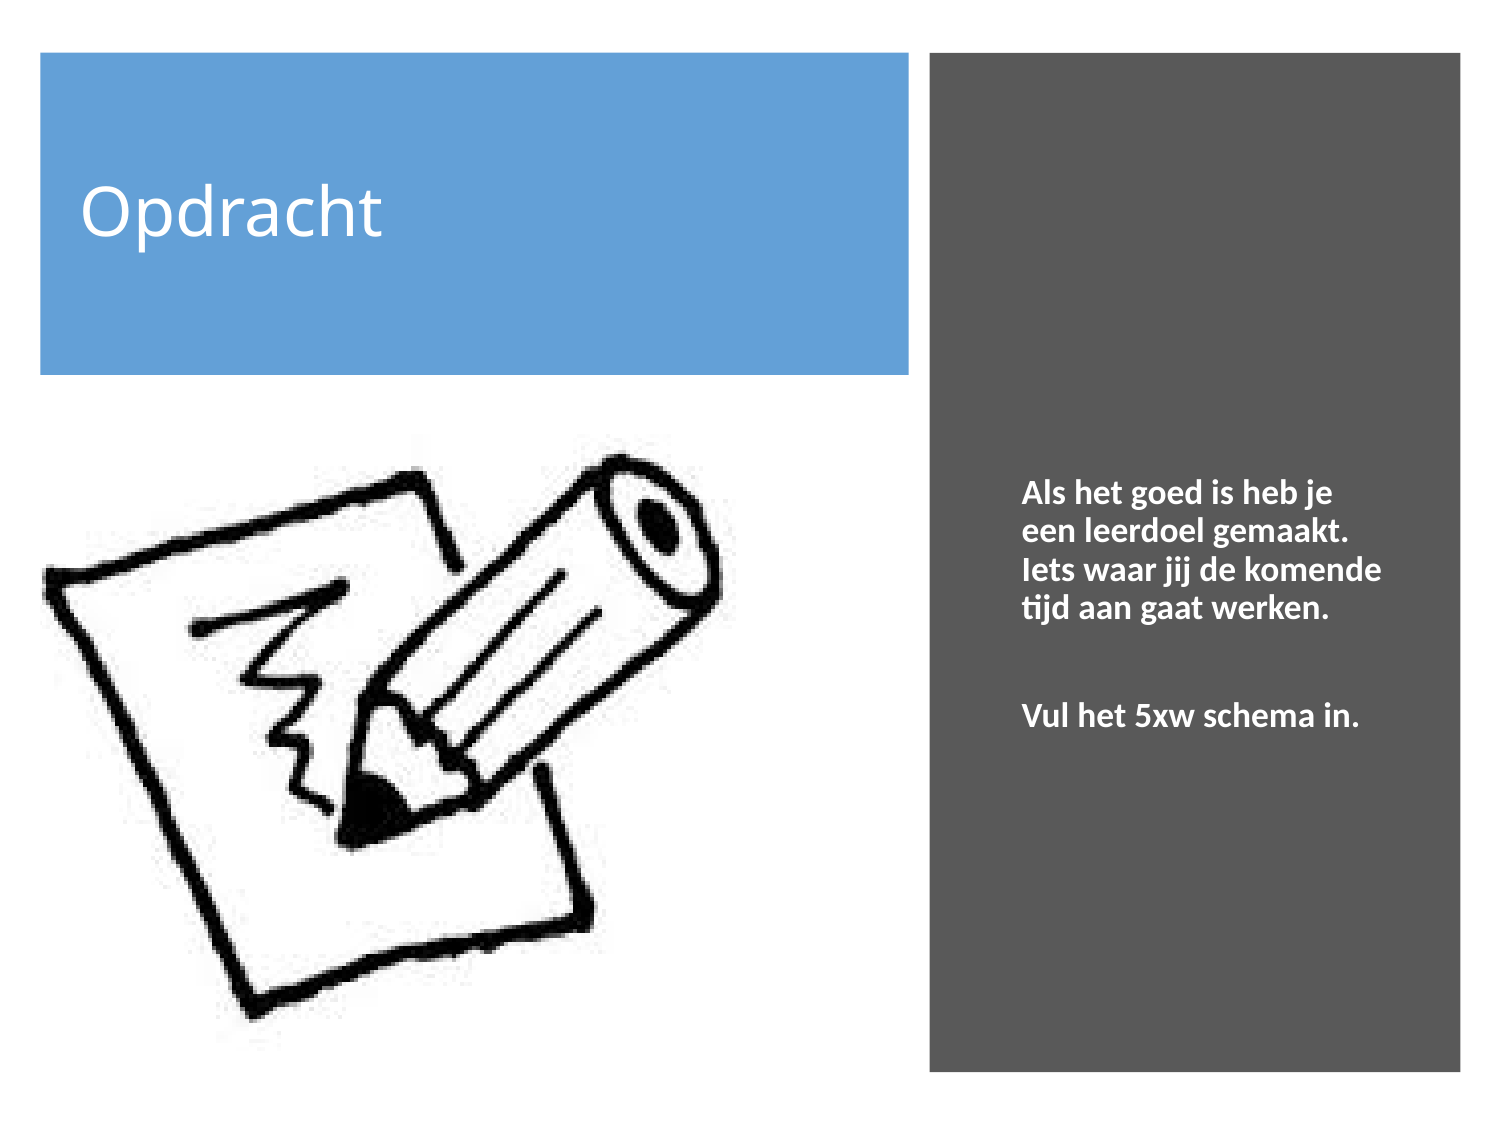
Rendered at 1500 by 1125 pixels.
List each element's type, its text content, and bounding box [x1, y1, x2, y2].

title Opdracht [64, 80, 876, 348]
picture [40, 402, 909, 1072]
text_box [39, 52, 910, 376]
text_box [929, 52, 1461, 1073]
list Als het goed is heb je een leerdoel gemaakt. Iets waar jij de komende tijd aan gaat werken. Vul het 5xw schema in. [987, 150, 1410, 947]
